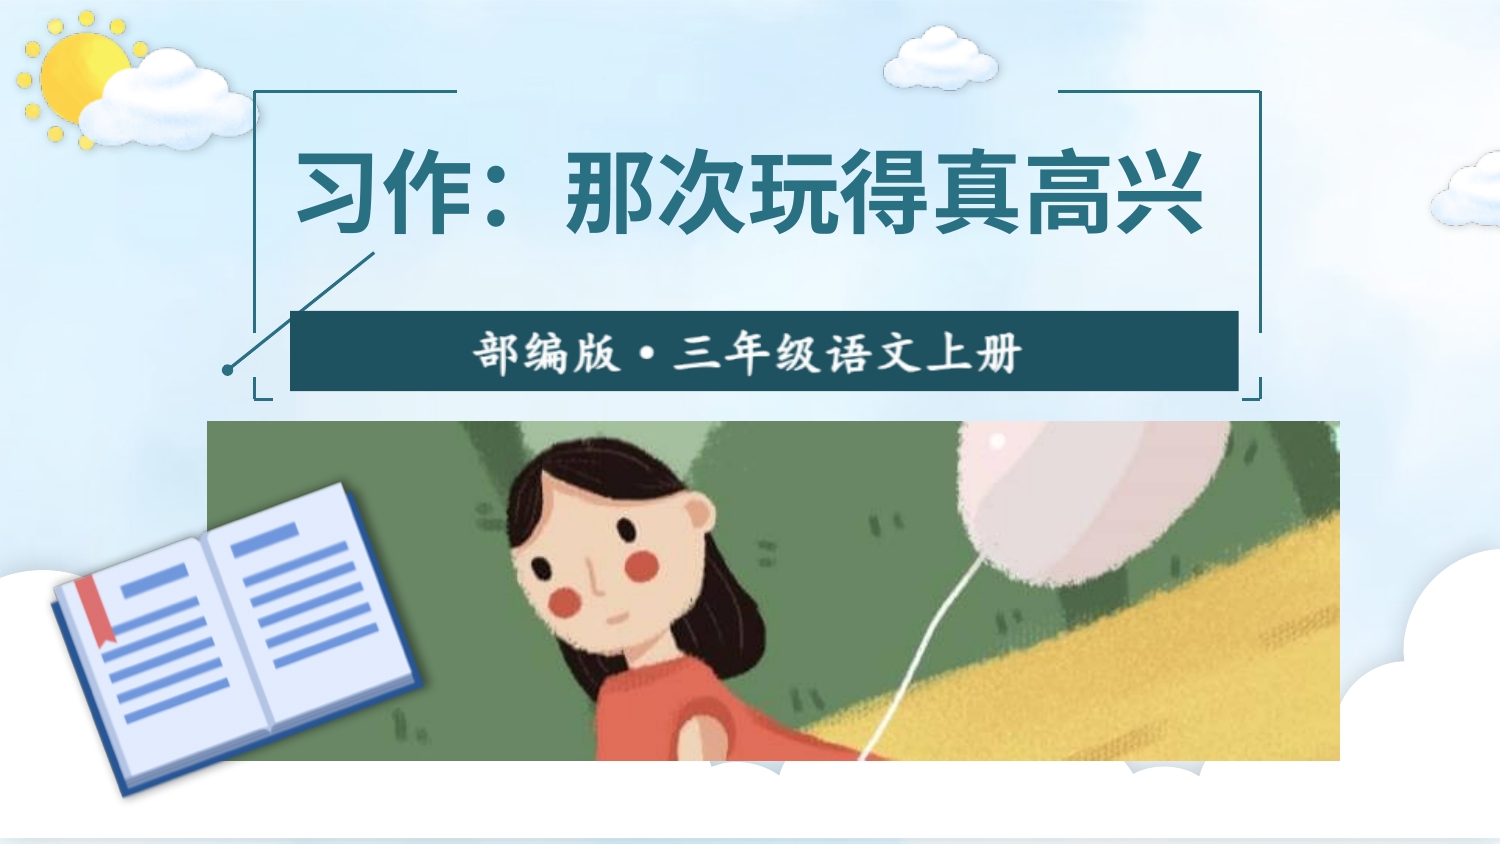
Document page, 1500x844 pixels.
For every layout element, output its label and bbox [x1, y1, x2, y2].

text_box [221, 91, 1292, 400]
picture [0, 1, 267, 158]
picture [466, 311, 1101, 388]
picture [16, 421, 1340, 812]
picture [868, 0, 1013, 91]
picture [1413, 102, 1500, 240]
